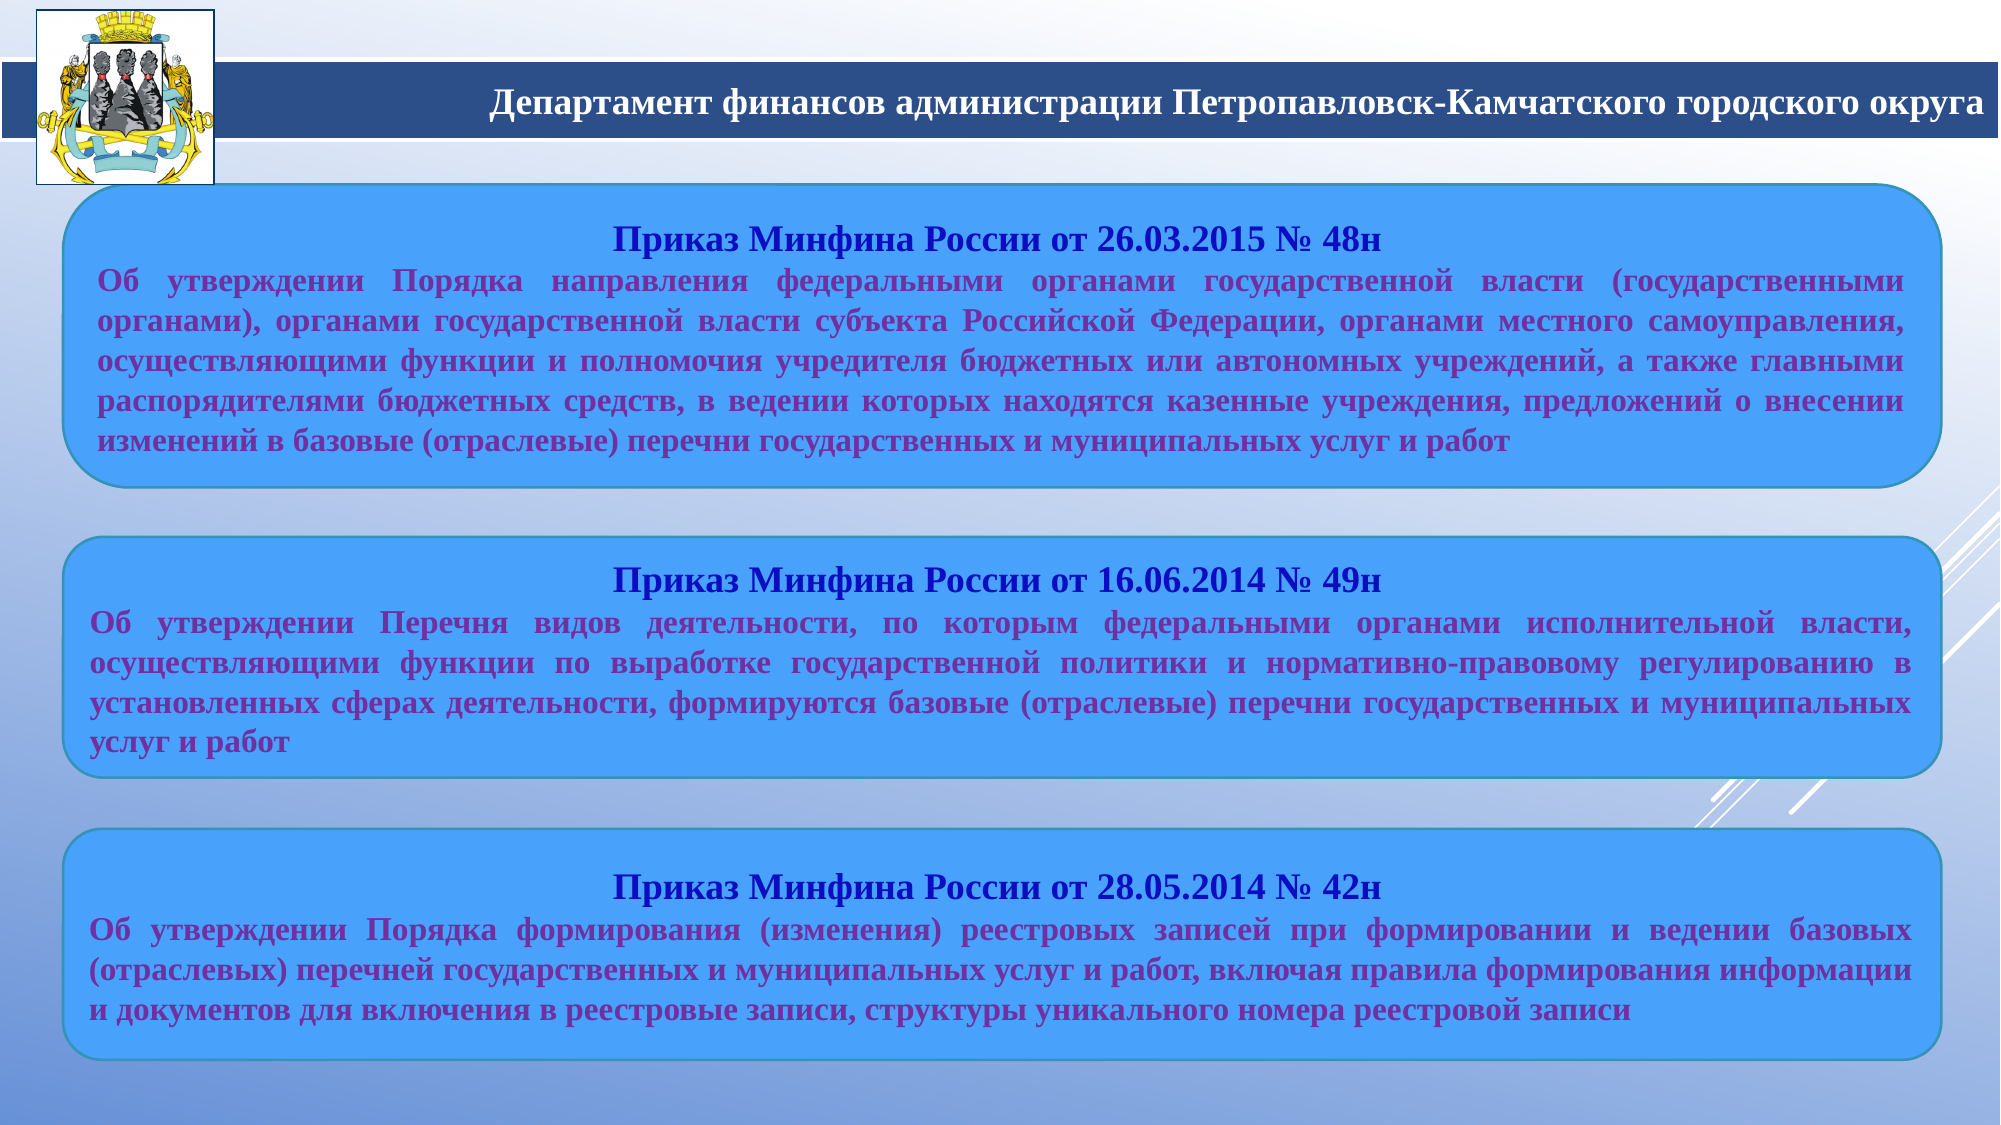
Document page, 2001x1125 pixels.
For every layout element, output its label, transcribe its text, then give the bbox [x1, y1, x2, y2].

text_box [0, 10, 2000, 184]
text_box Приказ Минфина России от 26.03.2015 № 48н Об утверждении Порядка направления федеральными органами государственной власти (государственными органами), органами государственной власти субъекта Российской Федерации, органами местного самоуправления, осуществляющими функции и полномочия учредителя бюджетных или автономных учреждений, а также главными распорядителями бюджетных средств, в ведении которых находятся казенные учреждения, предложений о внесении изменений в базовые (отраслевые) перечни государственных и муниципальных услуг и работ [61, 184, 1943, 489]
text_box Приказ Минфина России от 16.06.2014 № 49н Об утверждении Перечня видов деятельности, по которым федеральными органами исполнительной власти, осуществляющими функции по выработке государственной политики и нормативно-правовому регулированию в установленных сферах деятельности, формируются базовые (отраслевые) перечни государственных и муниципальных услуг и работ [61, 535, 1943, 779]
text_box Приказ Минфина России от 28.05.2014 № 42н Об утверждении Порядка формирования (изменения) реестровых записей при формировании и ведении базовых (отраслевых) перечней государственных и муниципальных услуг и работ, включая правила формирования информации и документов для включения в реестровые записи, структуры уникального номера реестровой записи [61, 827, 1943, 1062]
